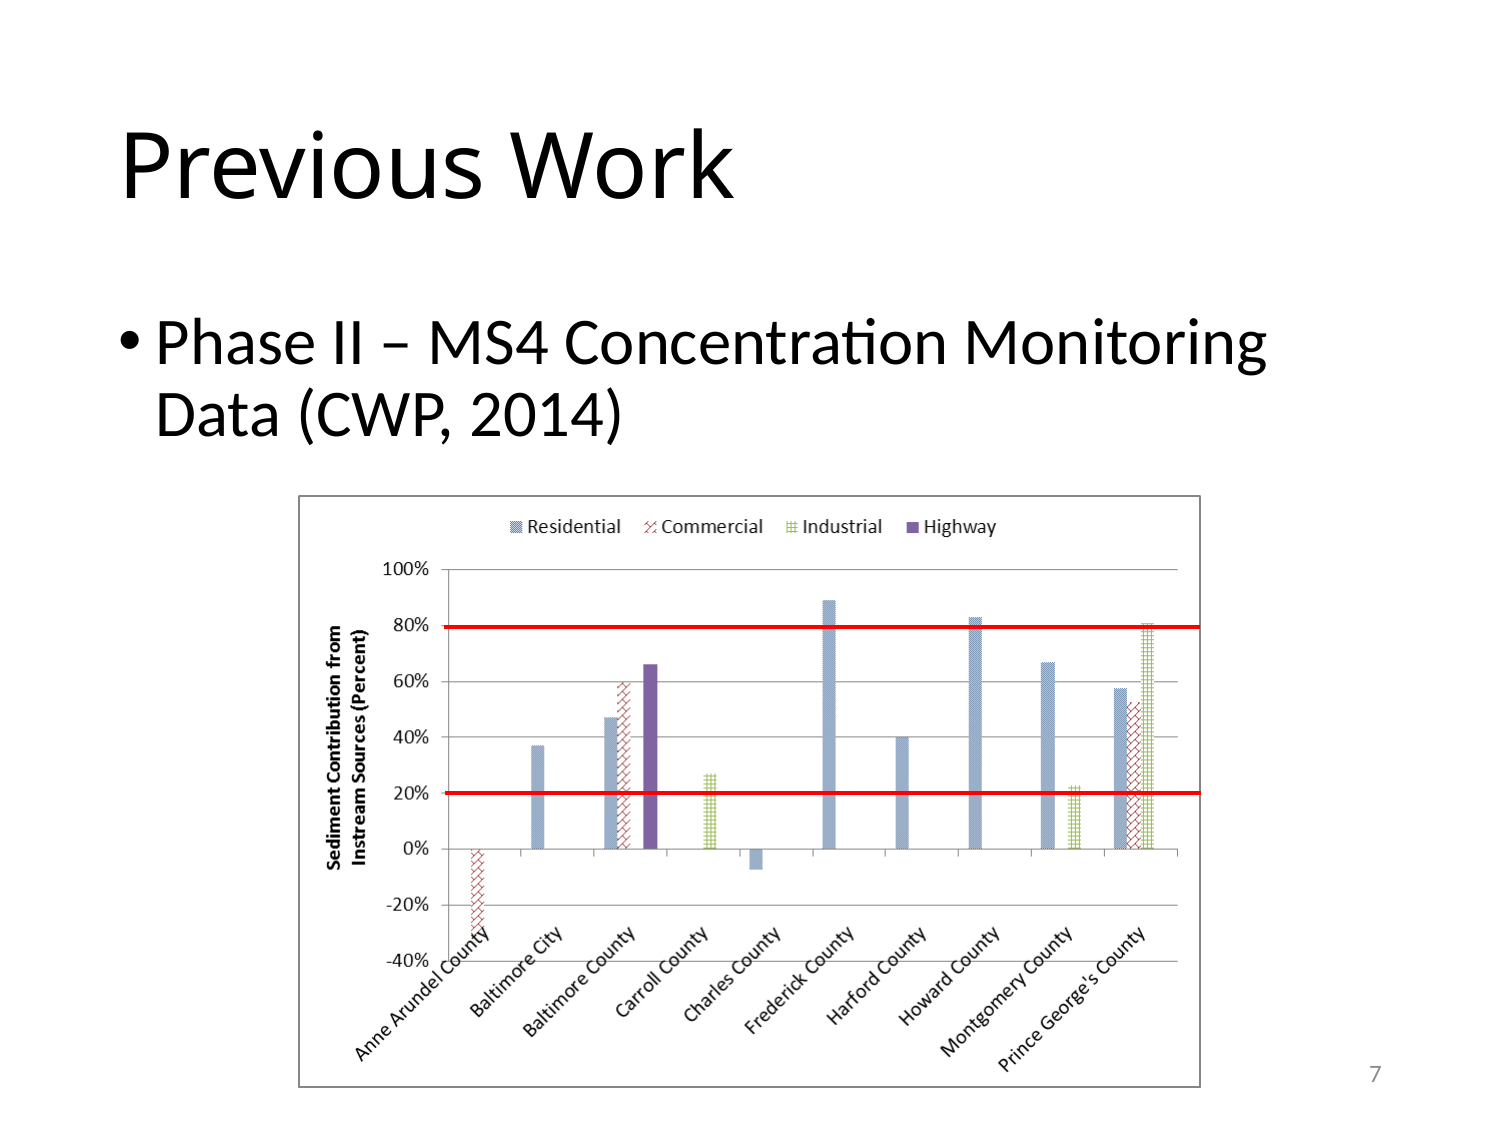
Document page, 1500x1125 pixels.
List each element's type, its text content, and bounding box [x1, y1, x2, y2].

title Previous Work [103, 59, 1397, 278]
list Phase II – MS4 Concentration Monitoring Data (CWP, 2014) [103, 299, 1397, 1014]
slide_number 7 [1059, 1042, 1397, 1103]
picture [298, 495, 1201, 1088]
